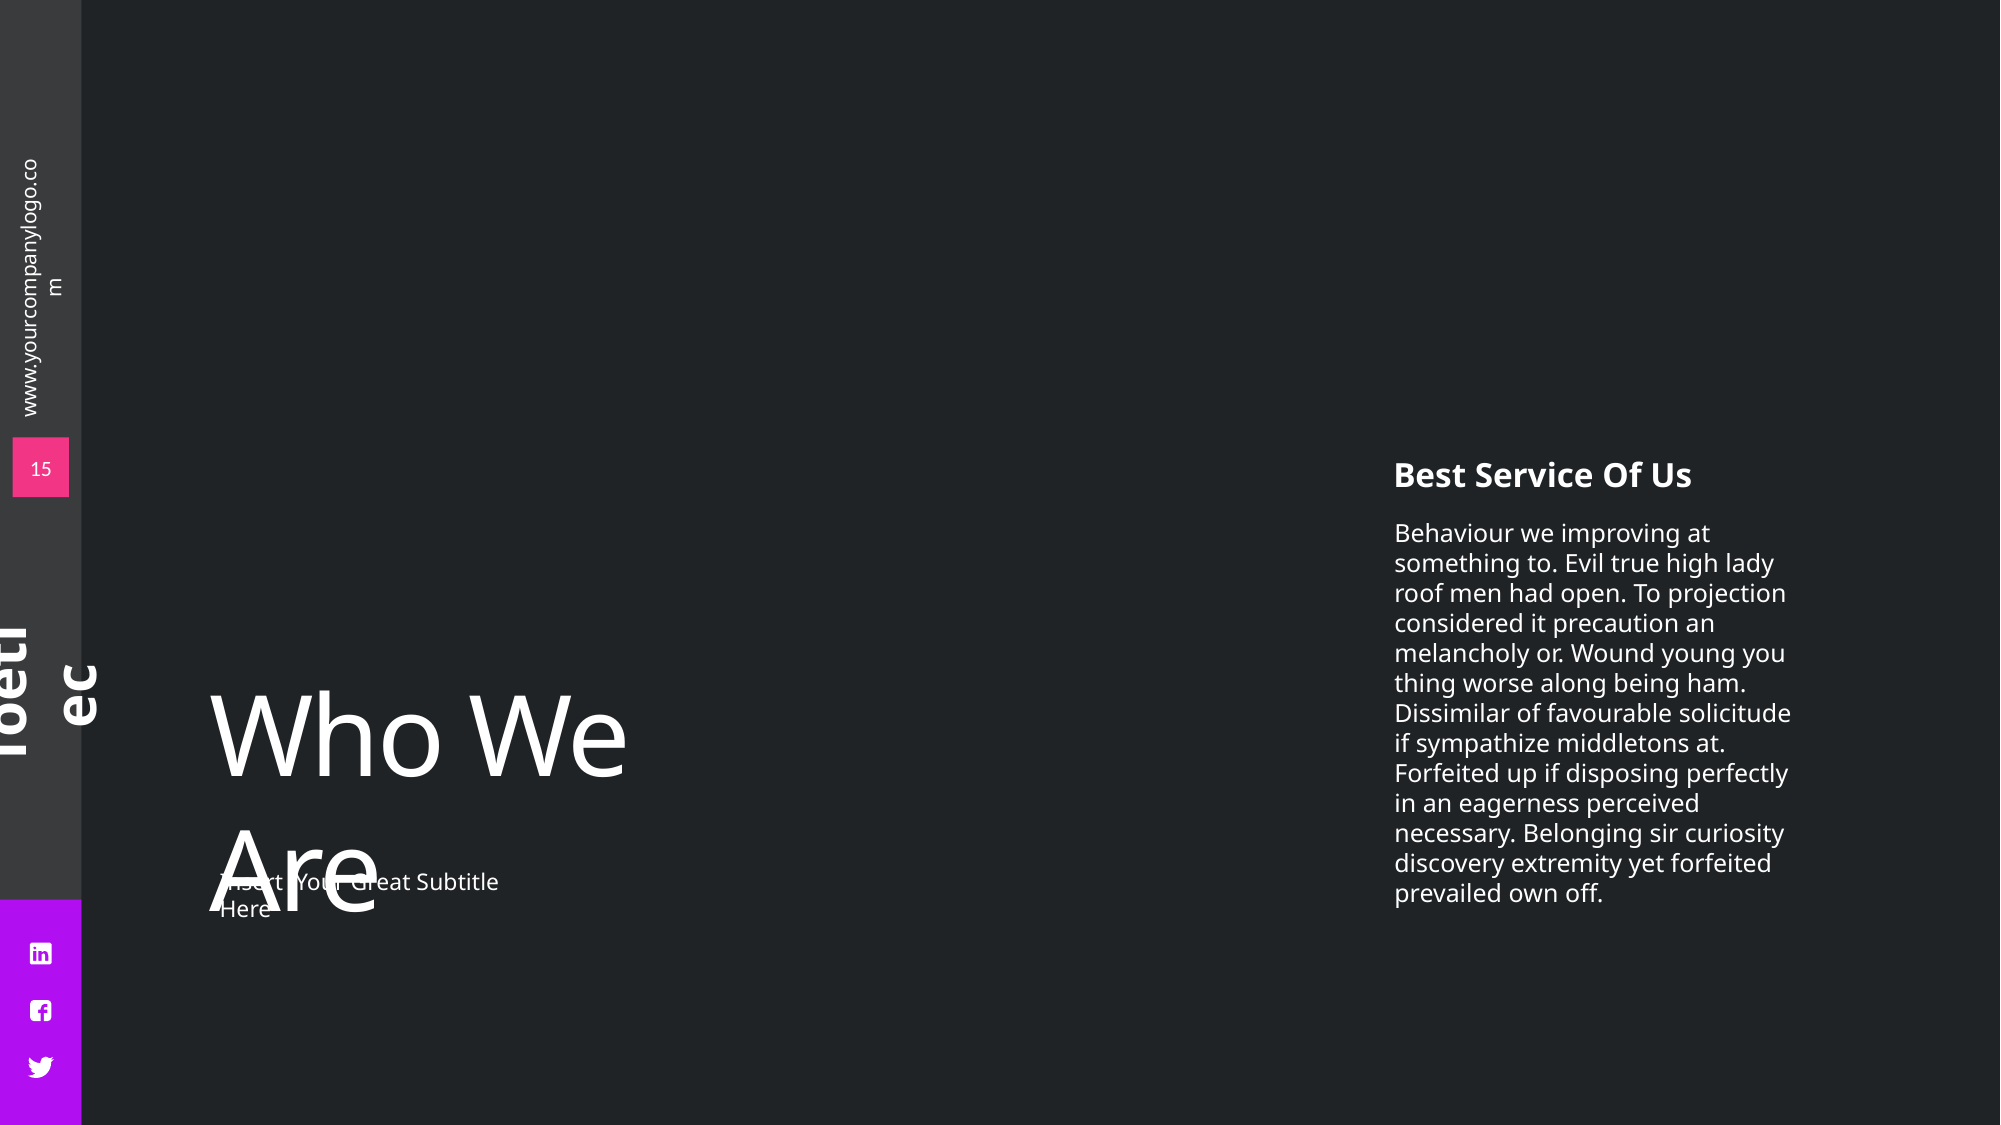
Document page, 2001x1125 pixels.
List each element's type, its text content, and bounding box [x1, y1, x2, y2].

slide_number 15 [12, 437, 69, 498]
text_box Insert Your Great Subtitle Here [204, 860, 559, 930]
picture [158, 114, 1328, 790]
text_box Who We Are [194, 790, 723, 859]
text_box Best Service Of Us [1378, 437, 1760, 512]
text_box Behaviour we improving at something to. Evil true high lady roof men had open. To projection considered it precaution an melancholy or. Wound young you thing worse along being ham. Dissimilar of favourable solicitude if sympathize middletons at. Forfeited up if disposing perfectly in an eagerness perceived necessary. Belonging sir curiosity discovery extremity yet forfeited prevailed own off. [1379, 510, 1811, 915]
